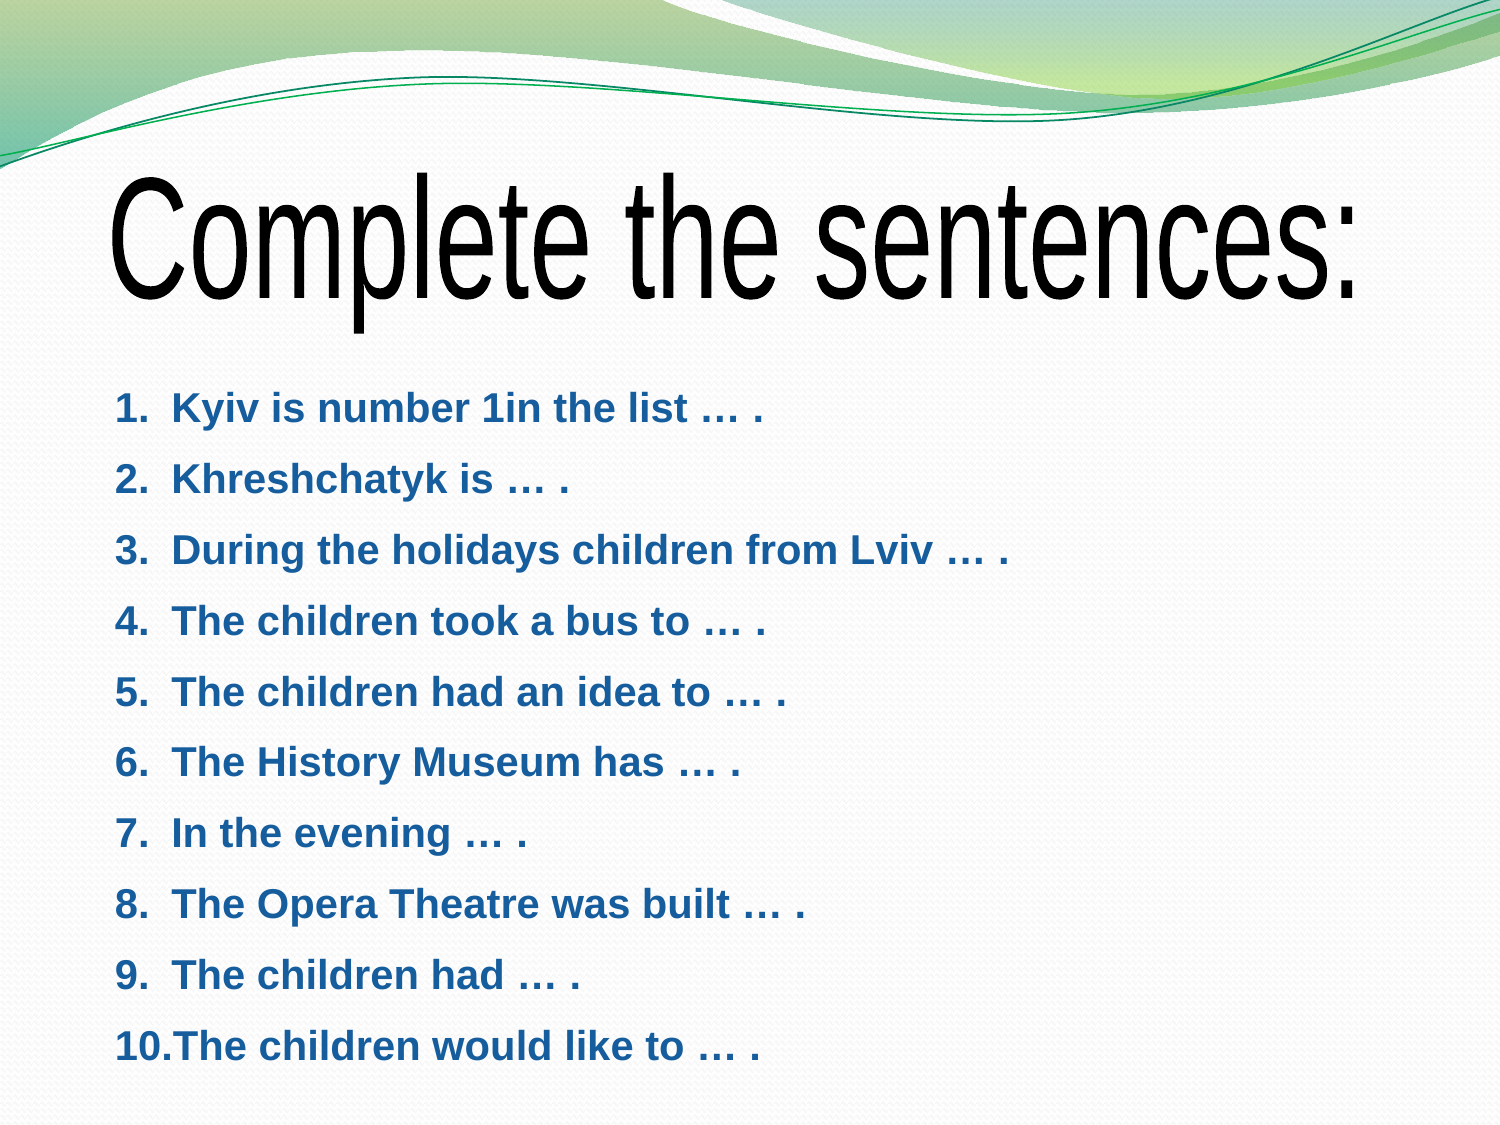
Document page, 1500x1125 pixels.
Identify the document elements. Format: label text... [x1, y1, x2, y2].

text_box Kyiv is number 1in the list … . Khreshchatyk is … . During the holidays children from Lviv … . The children took a bus to … . The children had an idea to … . The History Museum has … . In the evening … . The Opera Theatre was built … . The children had … . The children would like to … . [100, 373, 1424, 1076]
